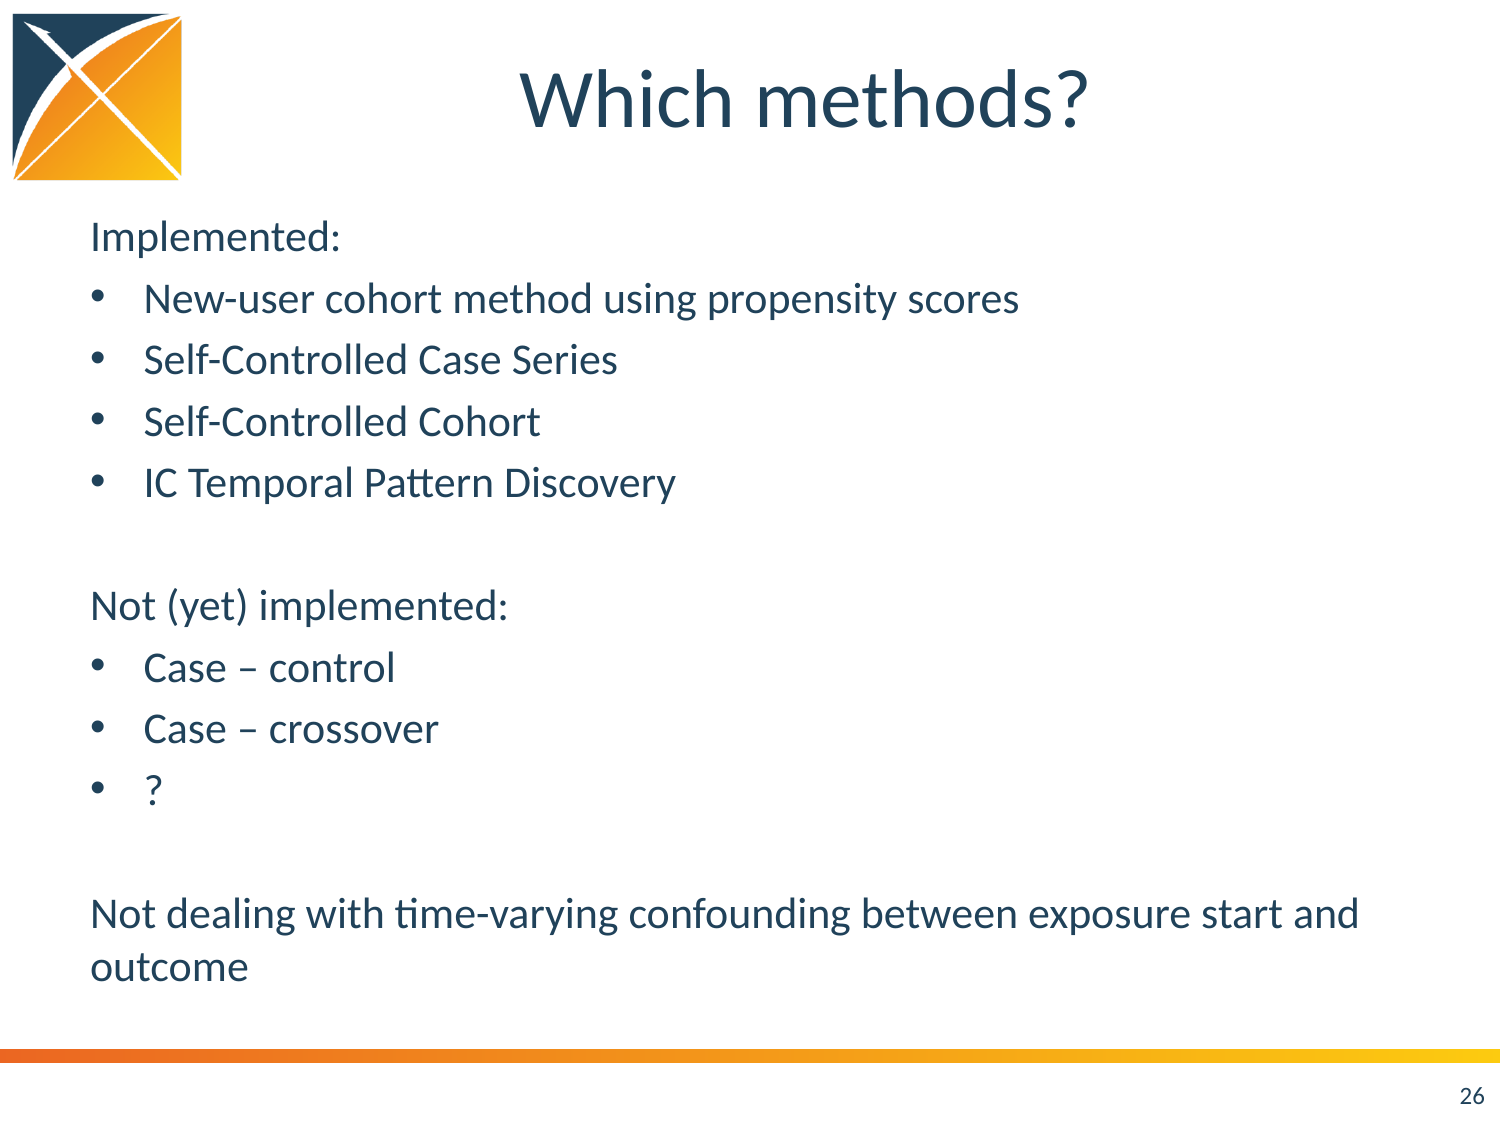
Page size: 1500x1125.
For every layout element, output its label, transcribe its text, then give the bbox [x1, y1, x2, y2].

list Implemented: New-user cohort method using propensity scores Self-Controlled Case Series Self-Controlled Cohort IC Temporal Pattern Discovery Not (yet) implemented: Case – control Case – crossover ? Not dealing with time-varying confounding between exposure start and outcome [75, 200, 1425, 1005]
title Which methods? [187, 24, 1425, 163]
slide_number 26 [1149, 1065, 1500, 1125]
picture [0, 0, 206, 200]
